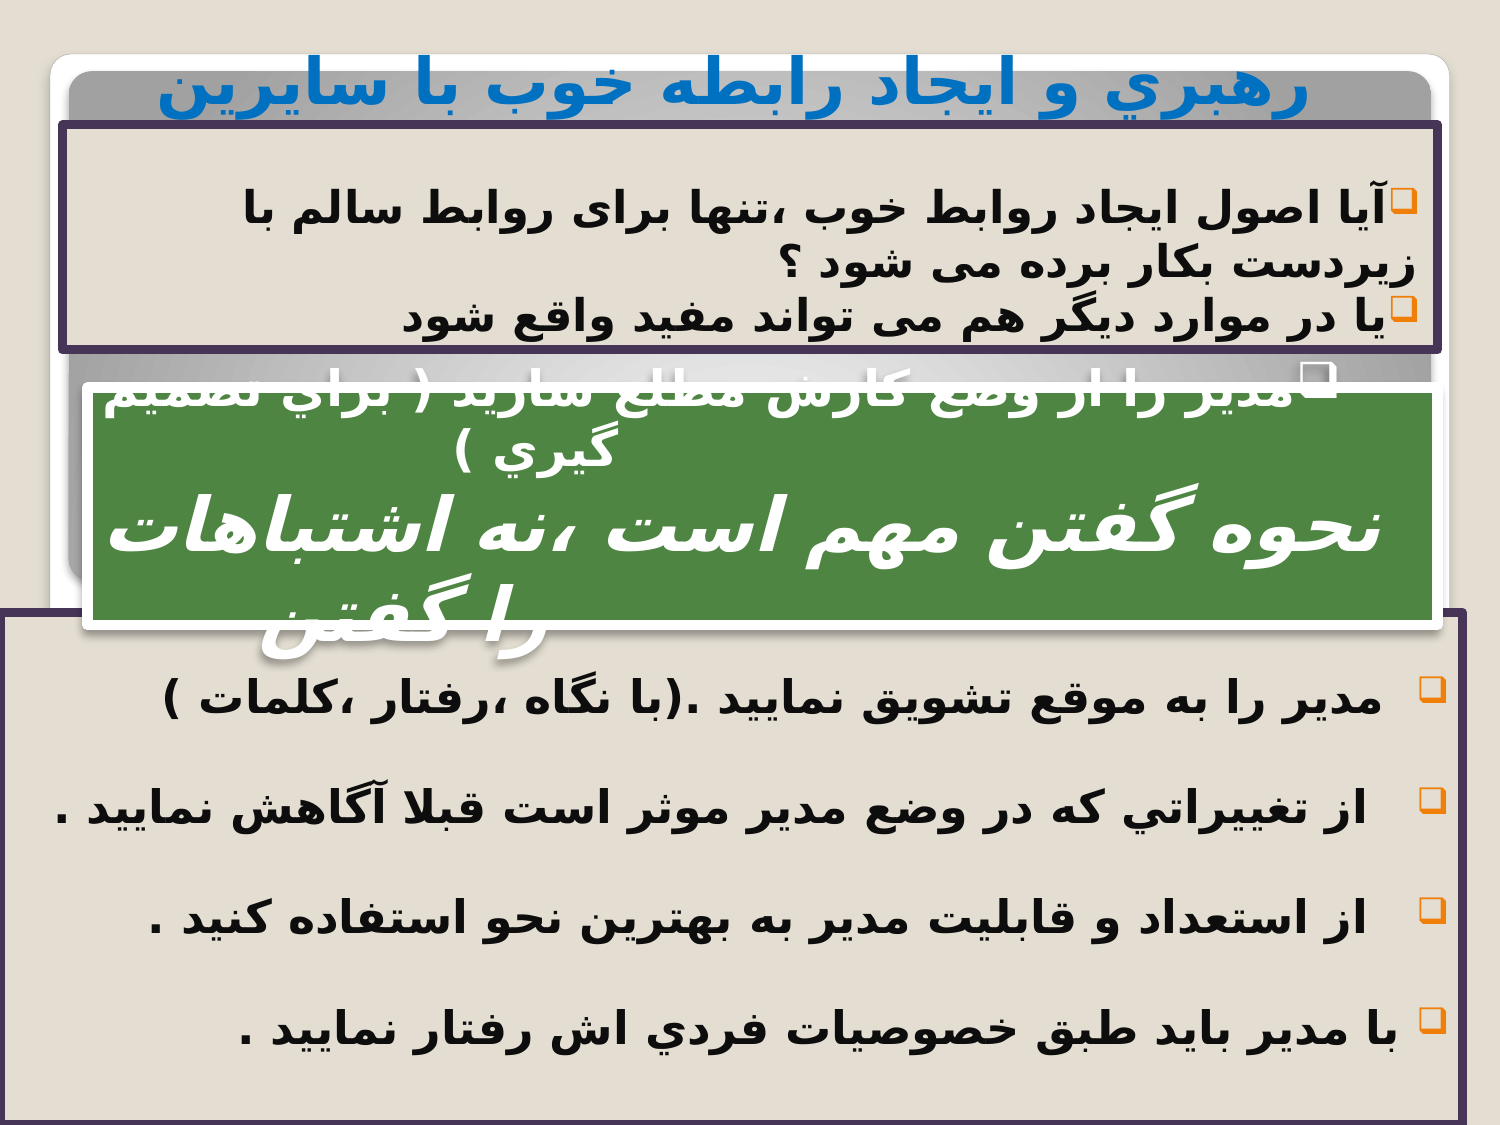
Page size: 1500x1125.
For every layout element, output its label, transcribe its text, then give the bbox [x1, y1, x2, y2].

text_box مدير را از وضع كارش مطلع سازيد ( براي تصميم گيري ) نحوه گفتن مهم است ،نه اشتباهات را گفتن [82, 382, 1443, 630]
title رهبري و ايجاد رابطه خوب با سايرين [0, 0, 1500, 125]
text_box آیا اصول ایجاد روابط خوب ،تنها برای روابط سالم با زیردست بکار برده می شود ؟ یا در موارد دیگر هم می تواند مفید واقع شود [58, 120, 1442, 354]
subtitle مدير را به موقع تشويق نماييد .(با نگاه ،رفتار ،كلمات ) از تغييراتي كه در وضع مدير موثر است قبلا آگاهش نماييد . از استعداد و قابليت مدير به بهترين نحو استفاده كنيد . با مدير بايد طبق خصوصيات فردي اش رفتار نماييد . [0, 608, 1467, 1125]
